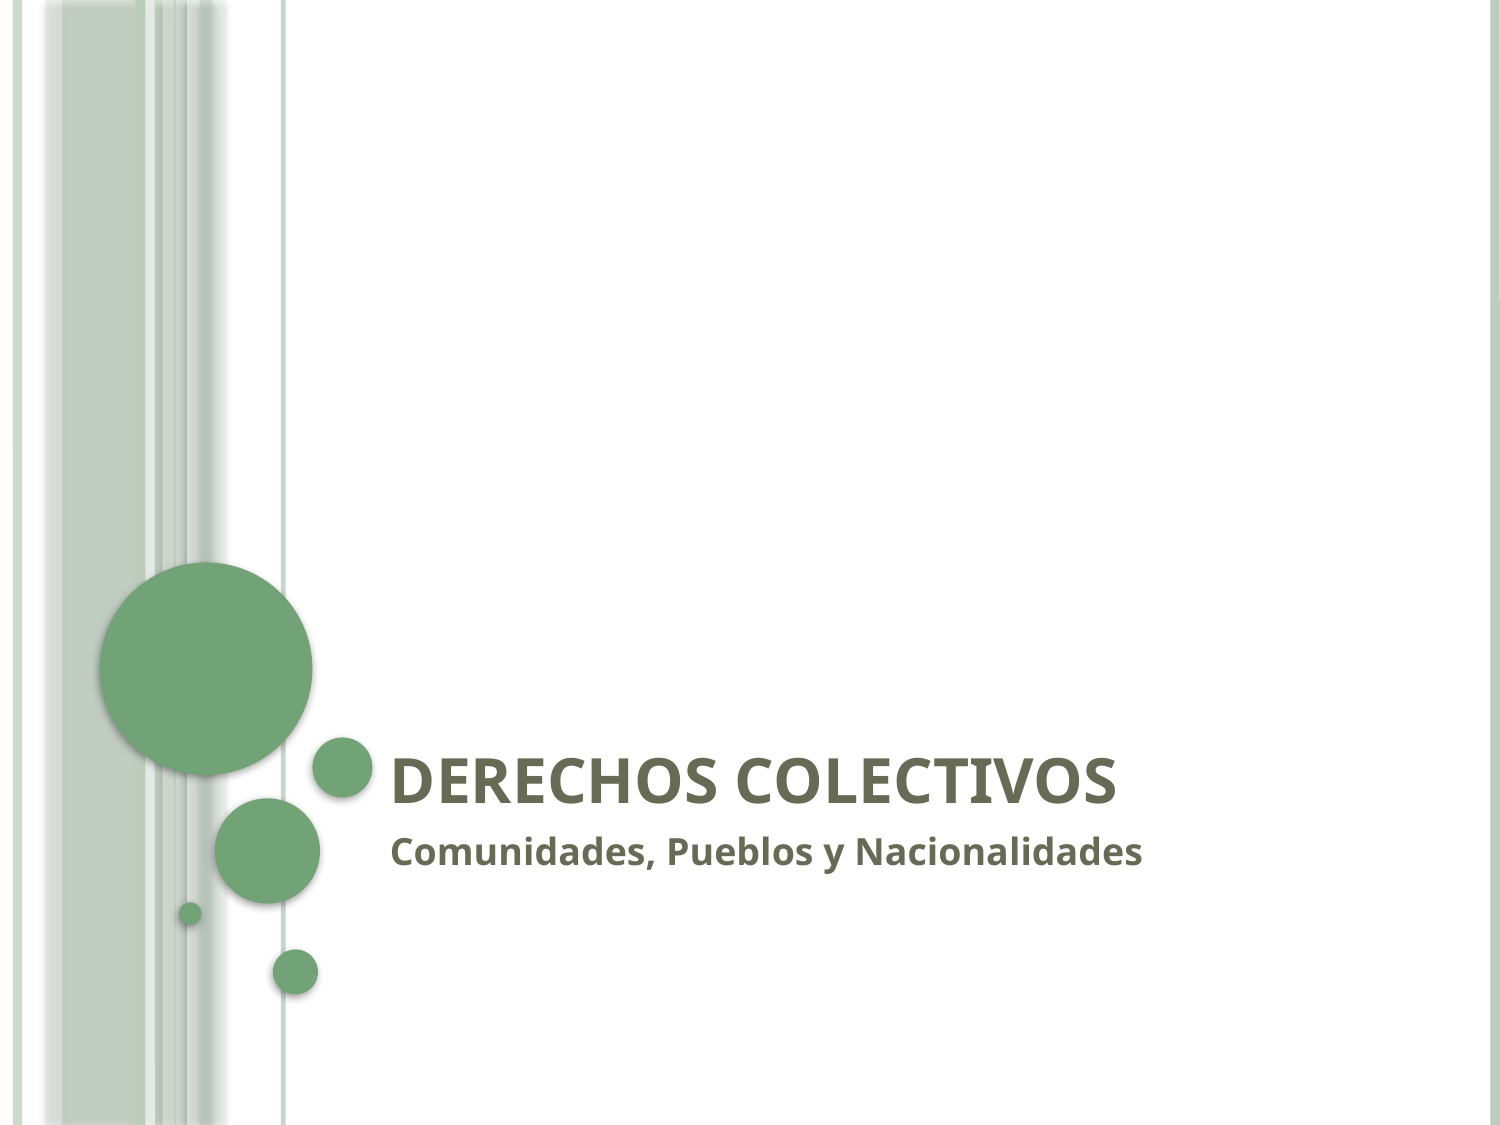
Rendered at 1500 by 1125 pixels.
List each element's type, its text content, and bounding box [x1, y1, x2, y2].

title Derechos Colectivos [375, 512, 1388, 820]
subtitle Comunidades, Pueblos y Nacionalidades [375, 820, 1388, 1046]
